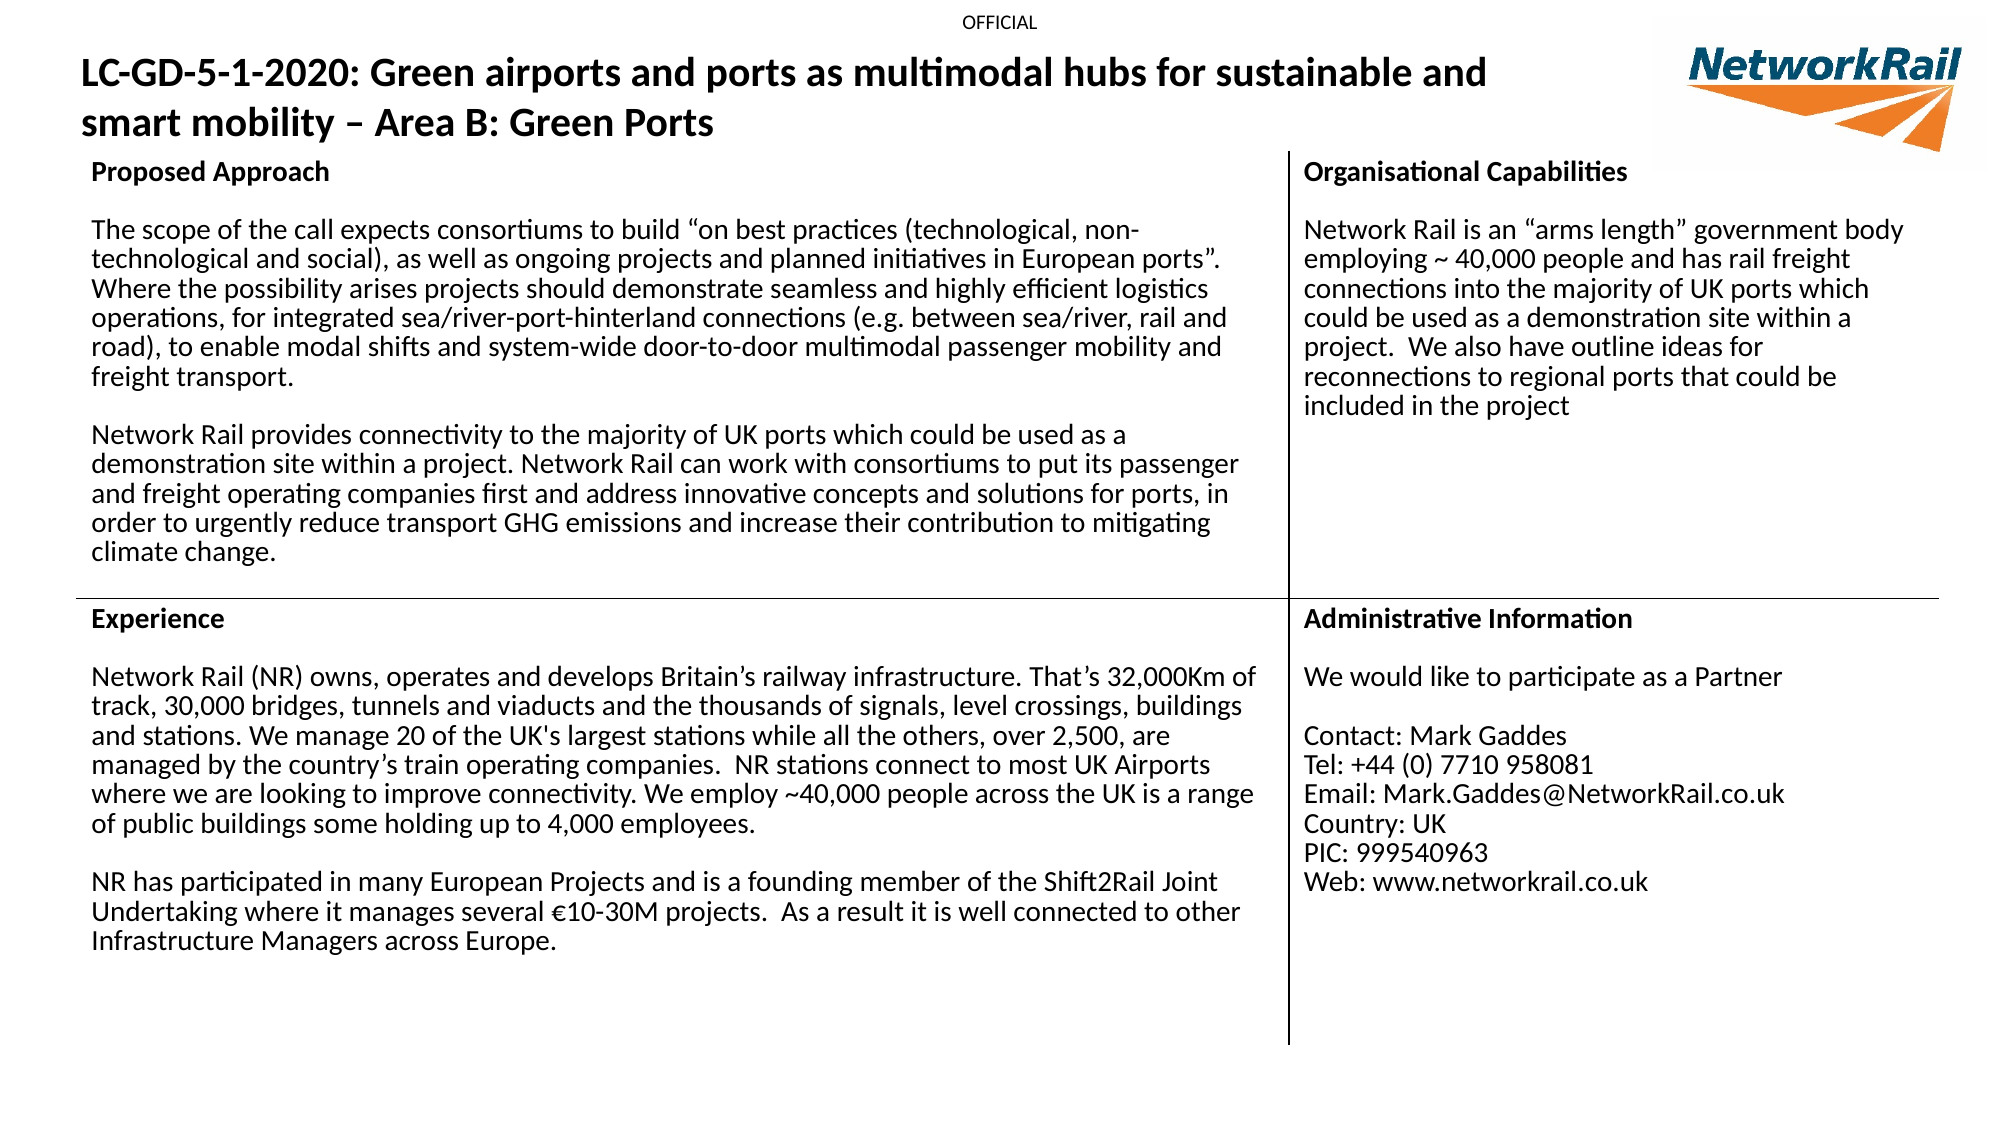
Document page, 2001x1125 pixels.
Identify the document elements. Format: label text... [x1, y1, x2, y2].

text_box LC-GD-5-1-2020: Green airports and ports as multimodal hubs for sustainable and smart mobility – Area B: Green Ports [66, 37, 1549, 153]
picture [1652, 17, 1987, 171]
table_header Proposed Approach The scope of the call expects consortiums to build “on best practices (technological, non-technological and social), as well as ongoing projects and planned initiatives in European ports”. Where the possibility arises projects should demonstrate seamless and highly efficient logistics operations, for integrated sea/river-port-hinterland connections (e.g. between sea/river, rail and road), to enable modal shifts and system-wide door-to-door multimodal passenger mobility and freight transport. Network Rail provides connectivity to the majority of UK ports which could be used as a demonstration site within a project. Network Rail can work with consortiums to put its passenger and freight operating companies first and address innovative concepts and solutions for ports, in order to urgently reduce transport GHG emissions and increase their contribution to mitigating climate change. [77, 153, 1288, 598]
table_cell Experience Network Rail (NR) owns, operates and develops Britain’s railway infrastructure. That’s 32,000Km of track, 30,000 bridges, tunnels and viaducts and the thousands of signals, level crossings, buildings and stations. We manage 20 of the UK's largest stations while all the others, over 2,500, are managed by the country’s train operating companies. NR stations connect to most UK Airports where we are looking to improve connectivity. We employ ~40,000 people across the UK is a range of public buildings some holding up to 4,000 employees. NR has participated in many European Projects and is a founding member of the Shift2Rail Joint Undertaking where it manages several €10-30M projects. As a result it is well connected to other Infrastructure Managers across Europe. [77, 599, 1288, 1045]
table_cell Administrative Information We would like to participate as a Partner Contact: Mark Gaddes Tel: +44 (0) 7710 958081 Email: Mark.Gaddes@NetworkRail.co.uk Country: UK PIC: 999540963 Web: www.networkrail.co.uk [1290, 599, 1937, 1045]
table_header Organisational Capabilities Network Rail is an “arms length” government body employing ~ 40,000 people and has rail freight connections into the majority of UK ports which could be used as a demonstration site within a project. We also have outline ideas for reconnections to regional ports that could be included in the project [1290, 152, 1937, 598]
